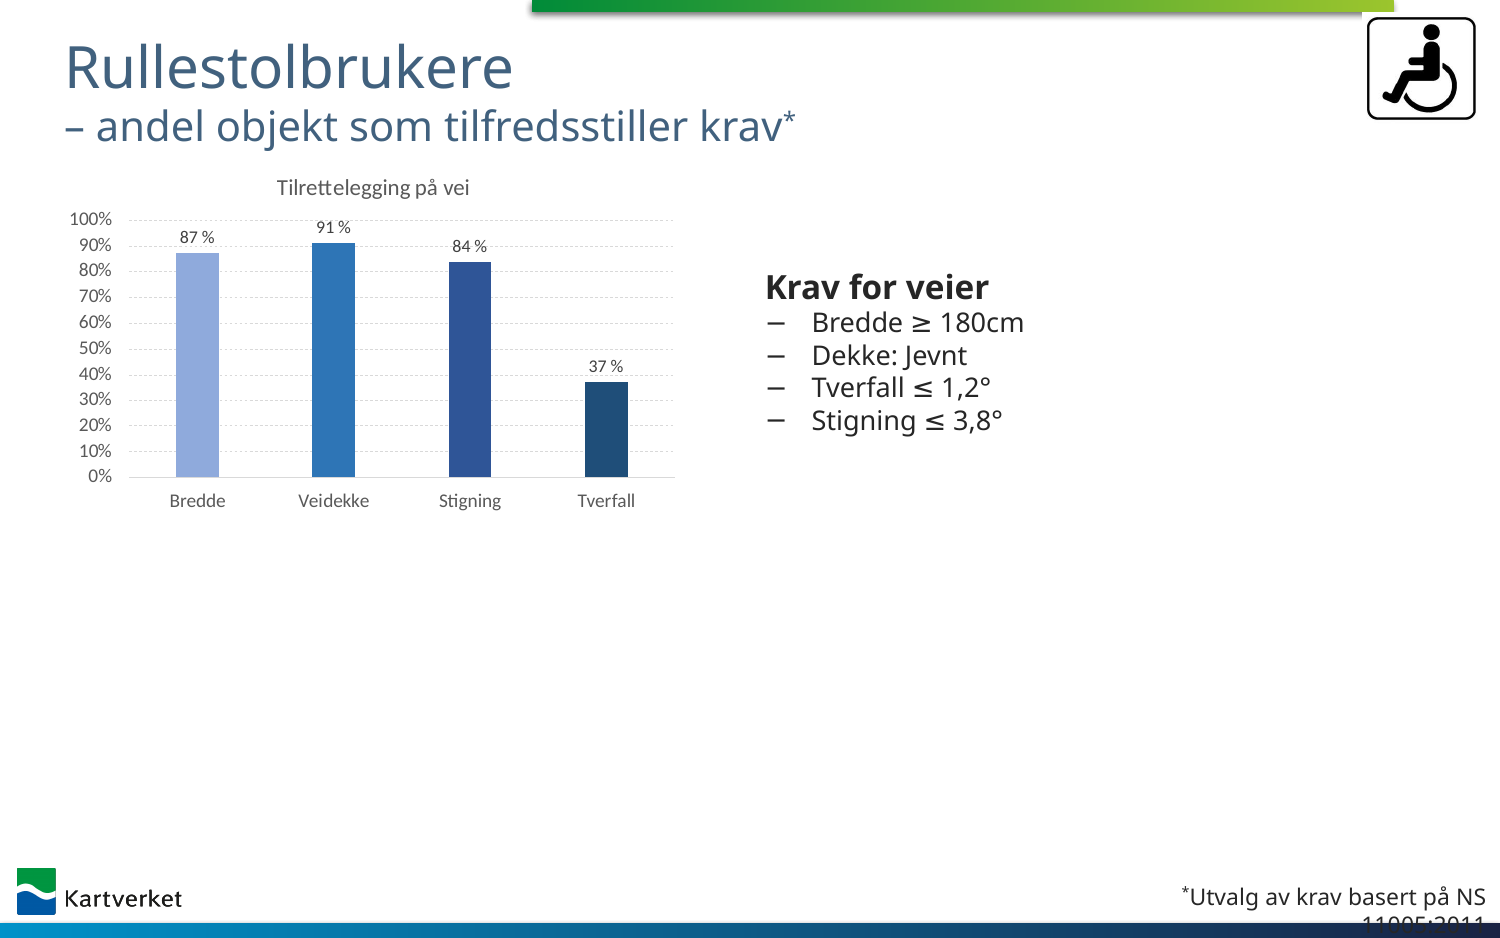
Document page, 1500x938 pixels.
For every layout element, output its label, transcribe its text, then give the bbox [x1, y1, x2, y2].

text_box Krav for veier Bredde ≥ 180cm Dekke: Jevnt Tverfall ≤ 1,2° Stigning ≤ 3,8° [750, 258, 1234, 444]
text_box *Utvalg av krav basert på NS 11005:2011 [1068, 873, 1500, 938]
picture [1362, 12, 1481, 126]
picture [62, 166, 685, 519]
text_box Rullestolbrukere – andel objekt som tilfredsstiller krav* [49, 25, 1431, 158]
